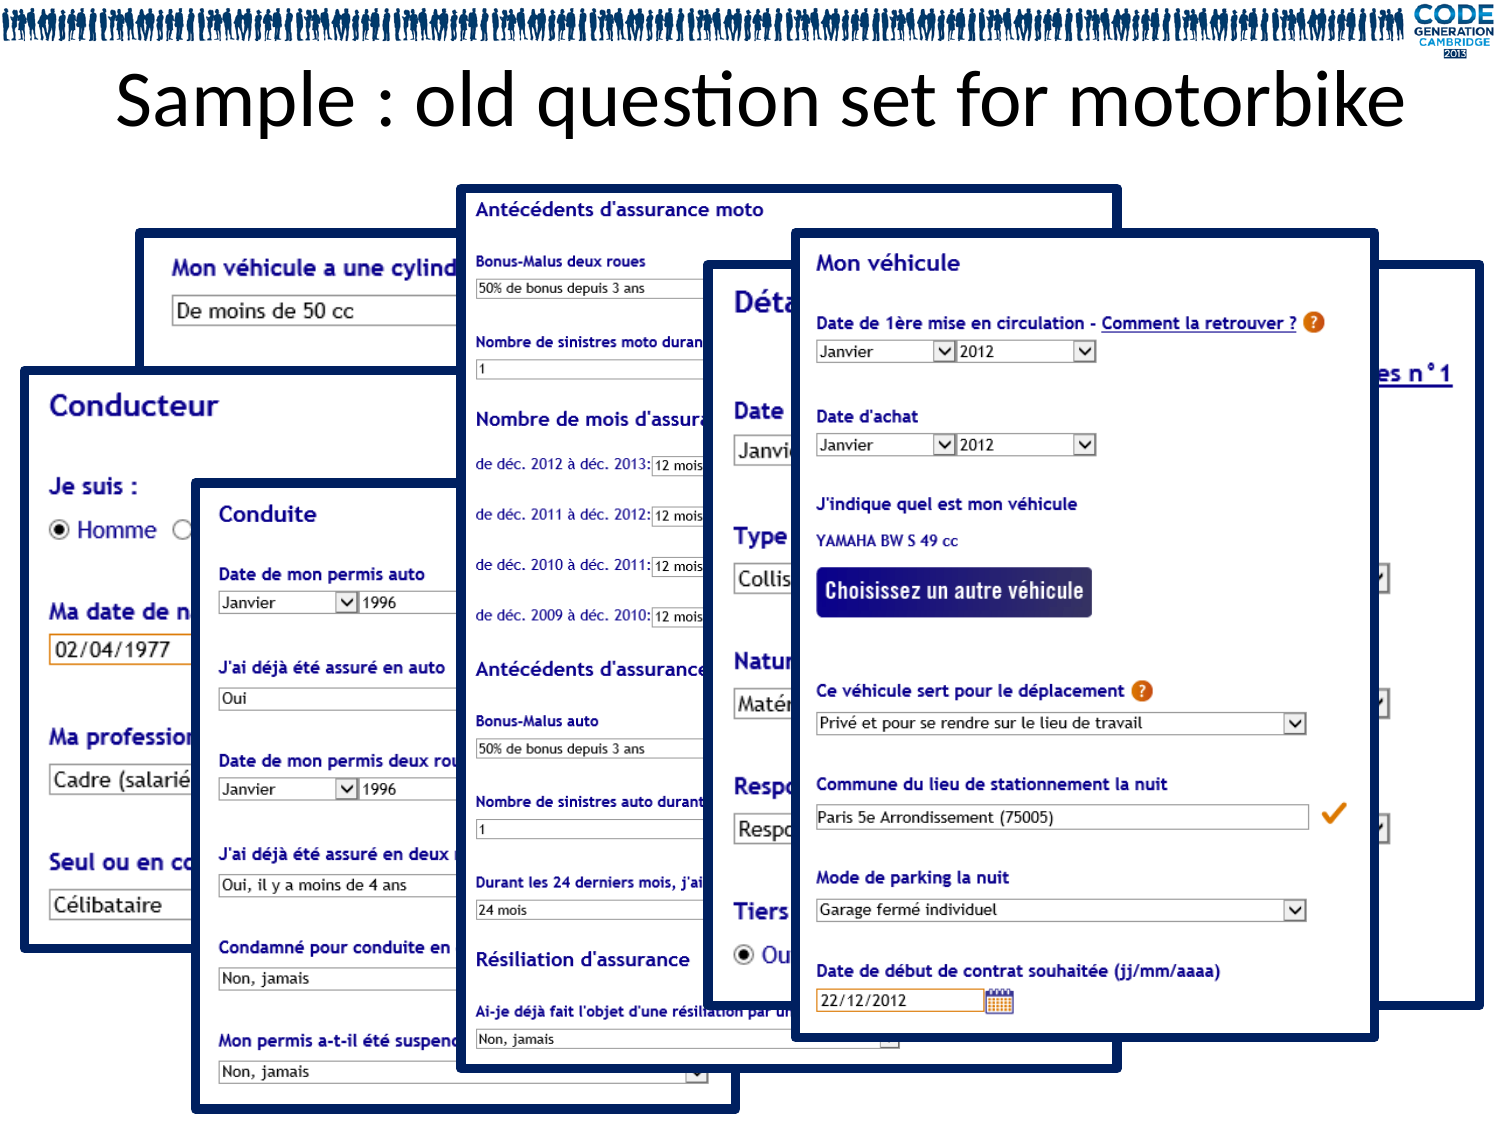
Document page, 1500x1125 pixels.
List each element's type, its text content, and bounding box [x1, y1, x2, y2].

picture [29, 193, 1476, 1105]
picture [1450, 0, 1500, 75]
picture [0, 0, 75, 75]
title Sample : old question set for motorbike [75, 0, 1450, 188]
